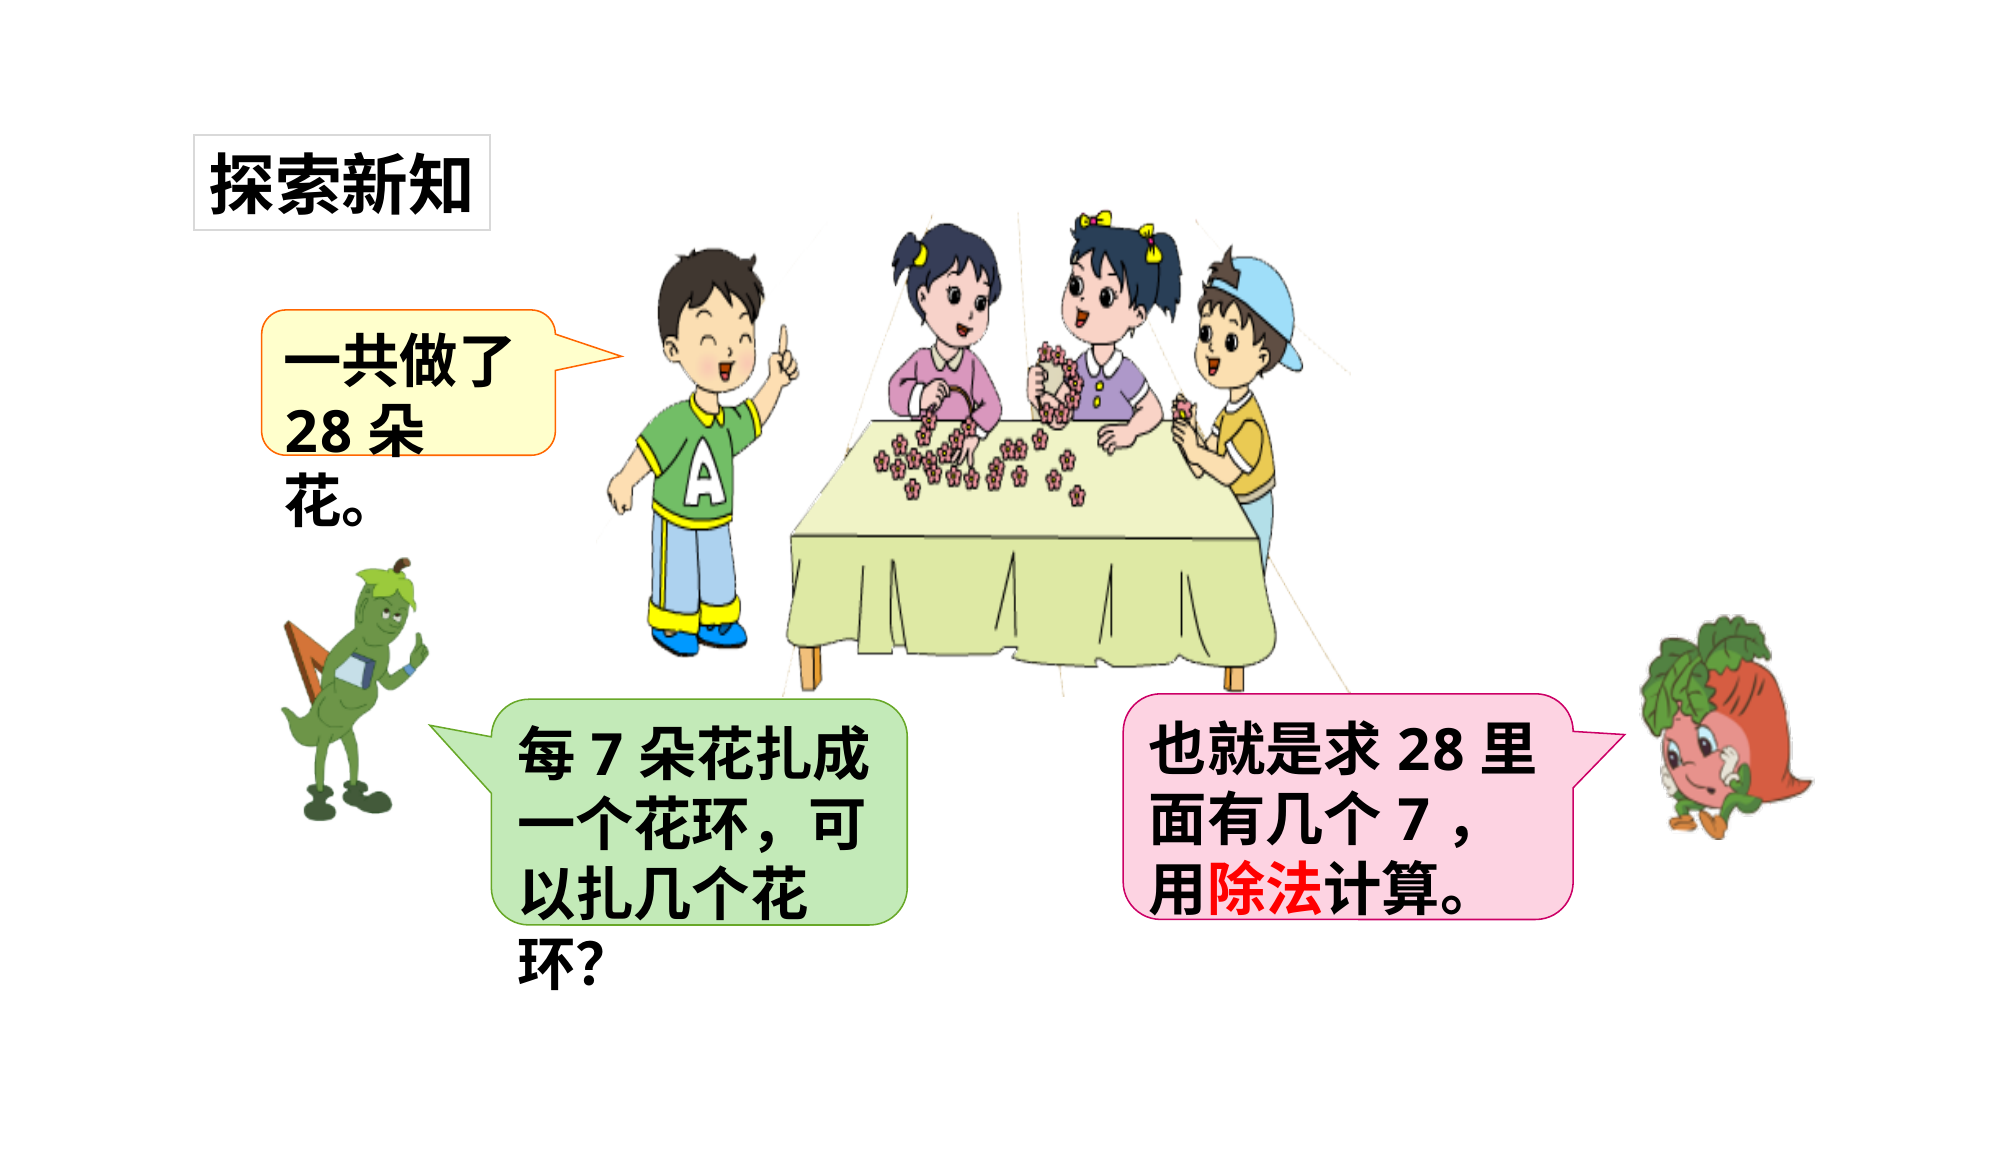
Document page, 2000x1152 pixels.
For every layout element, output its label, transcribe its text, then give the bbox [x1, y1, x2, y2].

text_box 一共做了28朵花。 [261, 309, 596, 456]
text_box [277, 556, 908, 925]
text_box 探索新知 [193, 135, 491, 230]
picture [596, 201, 1351, 697]
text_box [1123, 613, 1816, 920]
